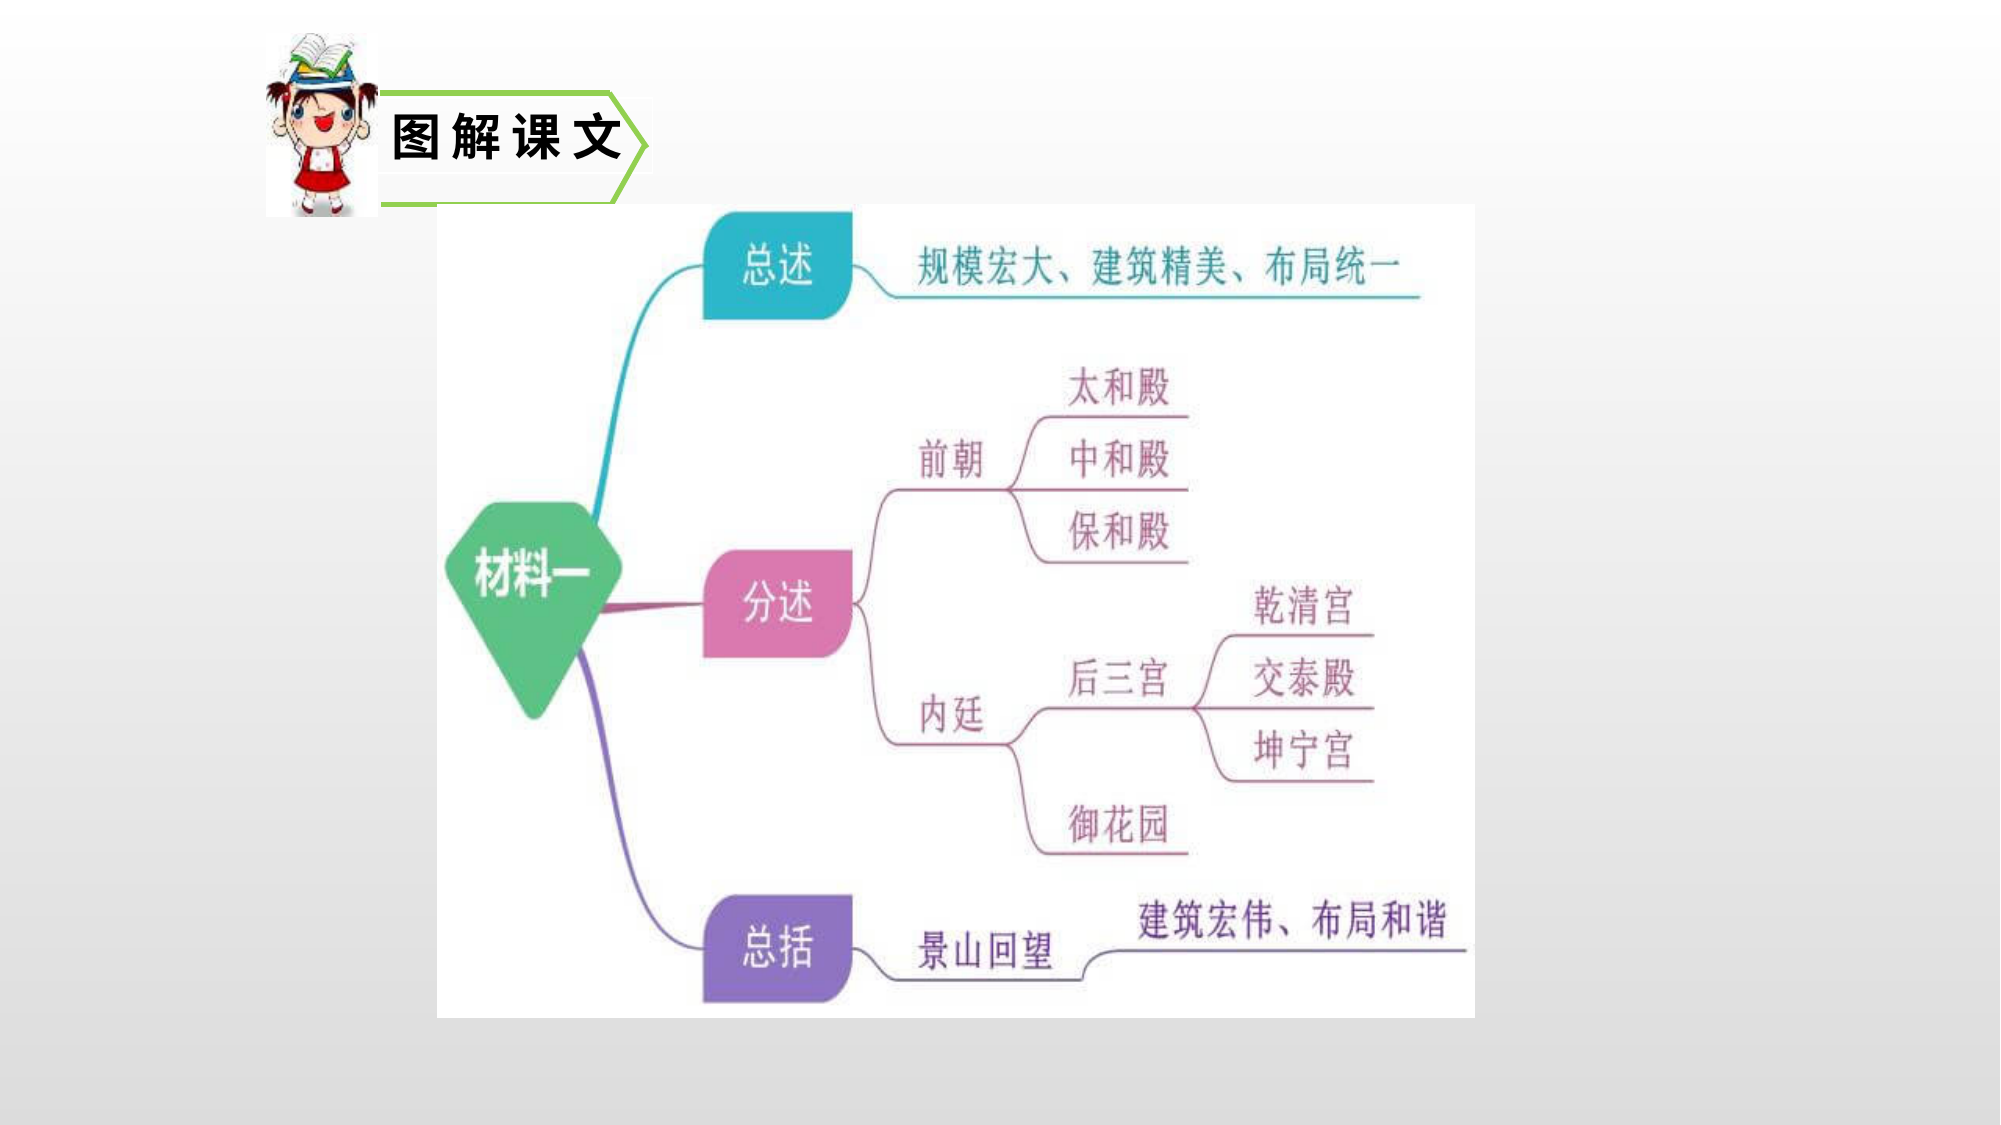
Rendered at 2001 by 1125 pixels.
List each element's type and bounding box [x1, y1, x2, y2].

picture [437, 204, 1475, 1018]
text_box [266, 33, 653, 217]
